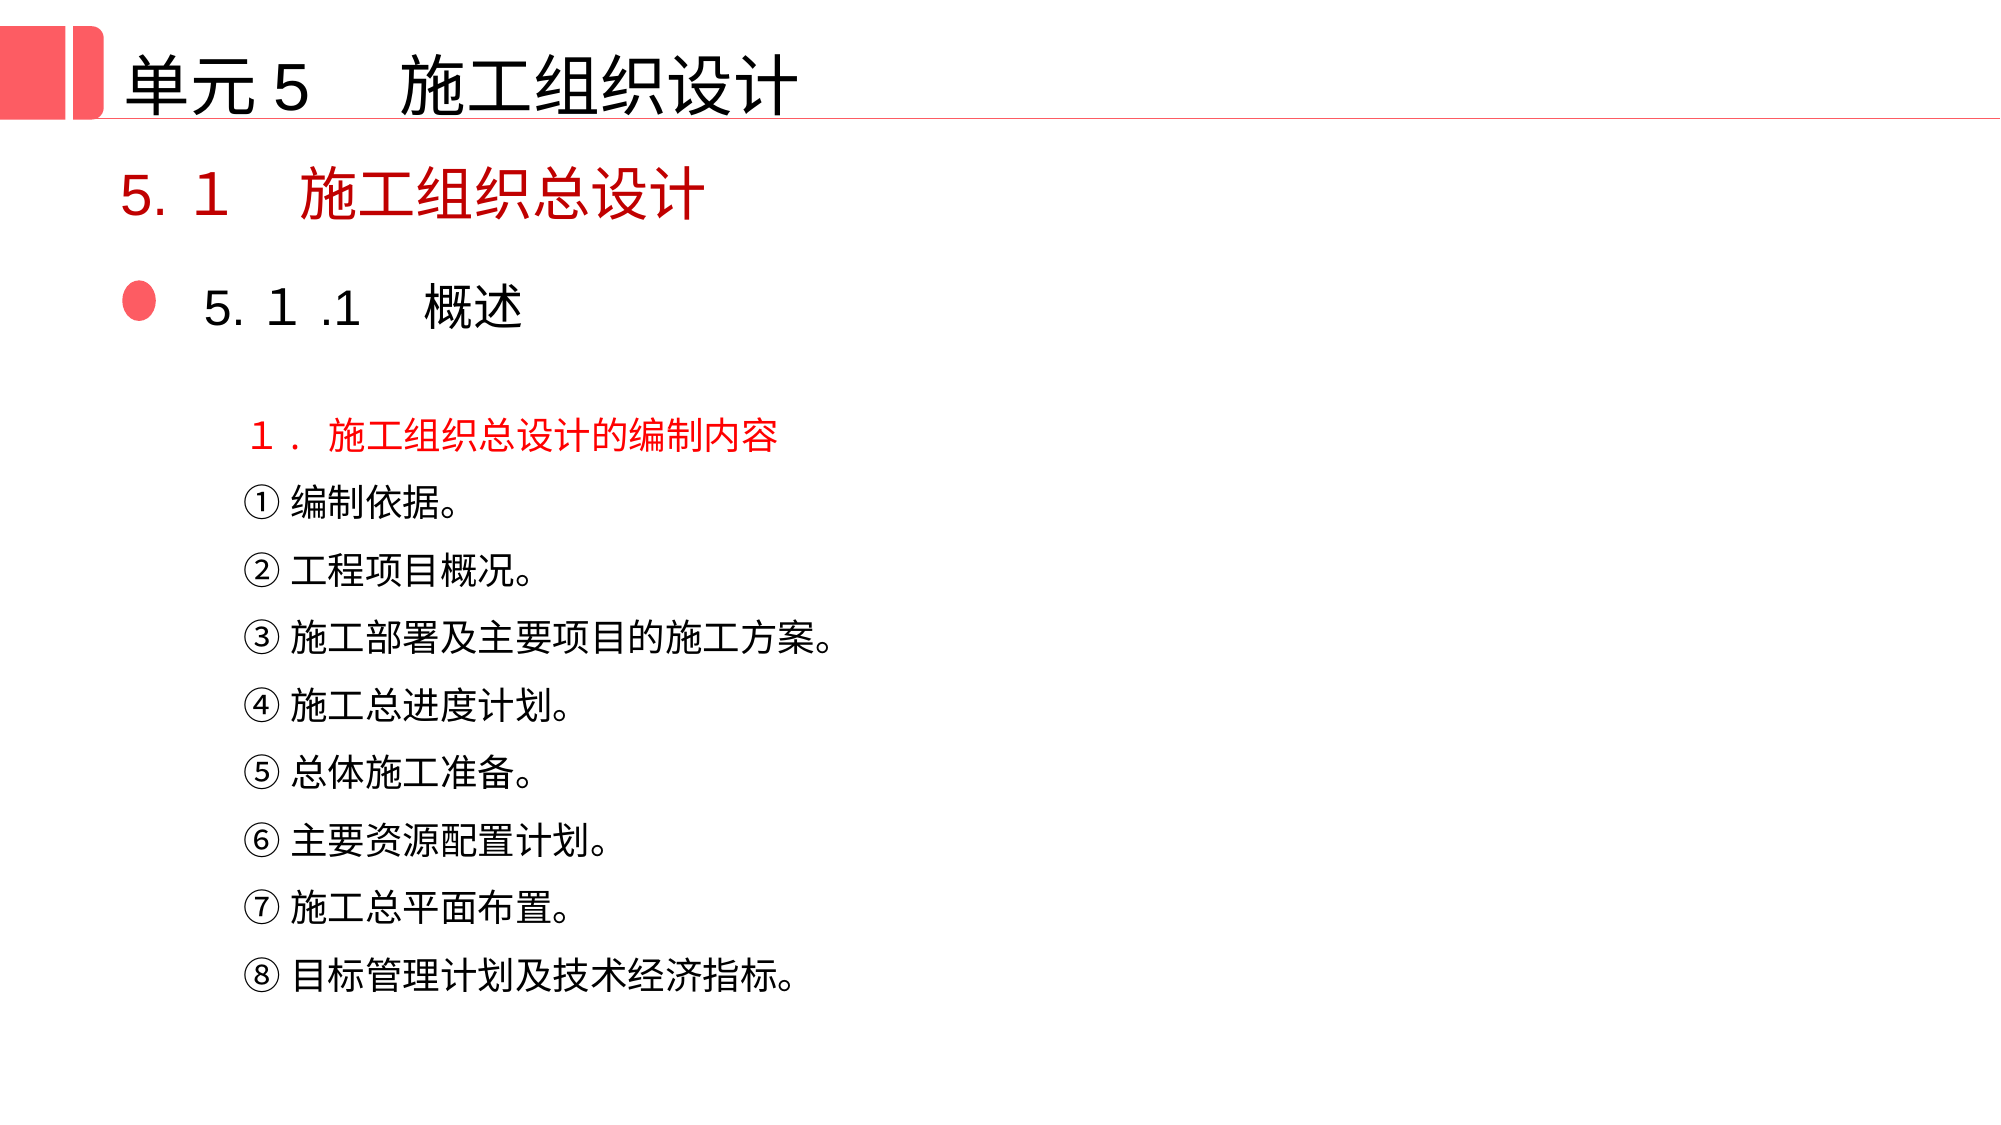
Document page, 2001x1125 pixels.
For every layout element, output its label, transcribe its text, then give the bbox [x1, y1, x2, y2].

text_box 5.１.1 概述 [189, 268, 1177, 344]
text_box 5.１ 施工组织总设计 [105, 149, 722, 235]
text_box １. 施工组织总设计的编制内容 ①编制依据。 ②工程项目概况。 ③施工部署及主要项目的施工方案。 ④施工总进度计划。 ⑤总体施工准备。 ⑥主要资源配置计划。 ⑦施工总平面布置。 ⑧目标管理计划及技术经济指标。 [154, 381, 1755, 1005]
list 单元5 施工组织设计 [108, 12, 1891, 248]
text_box [122, 280, 156, 321]
